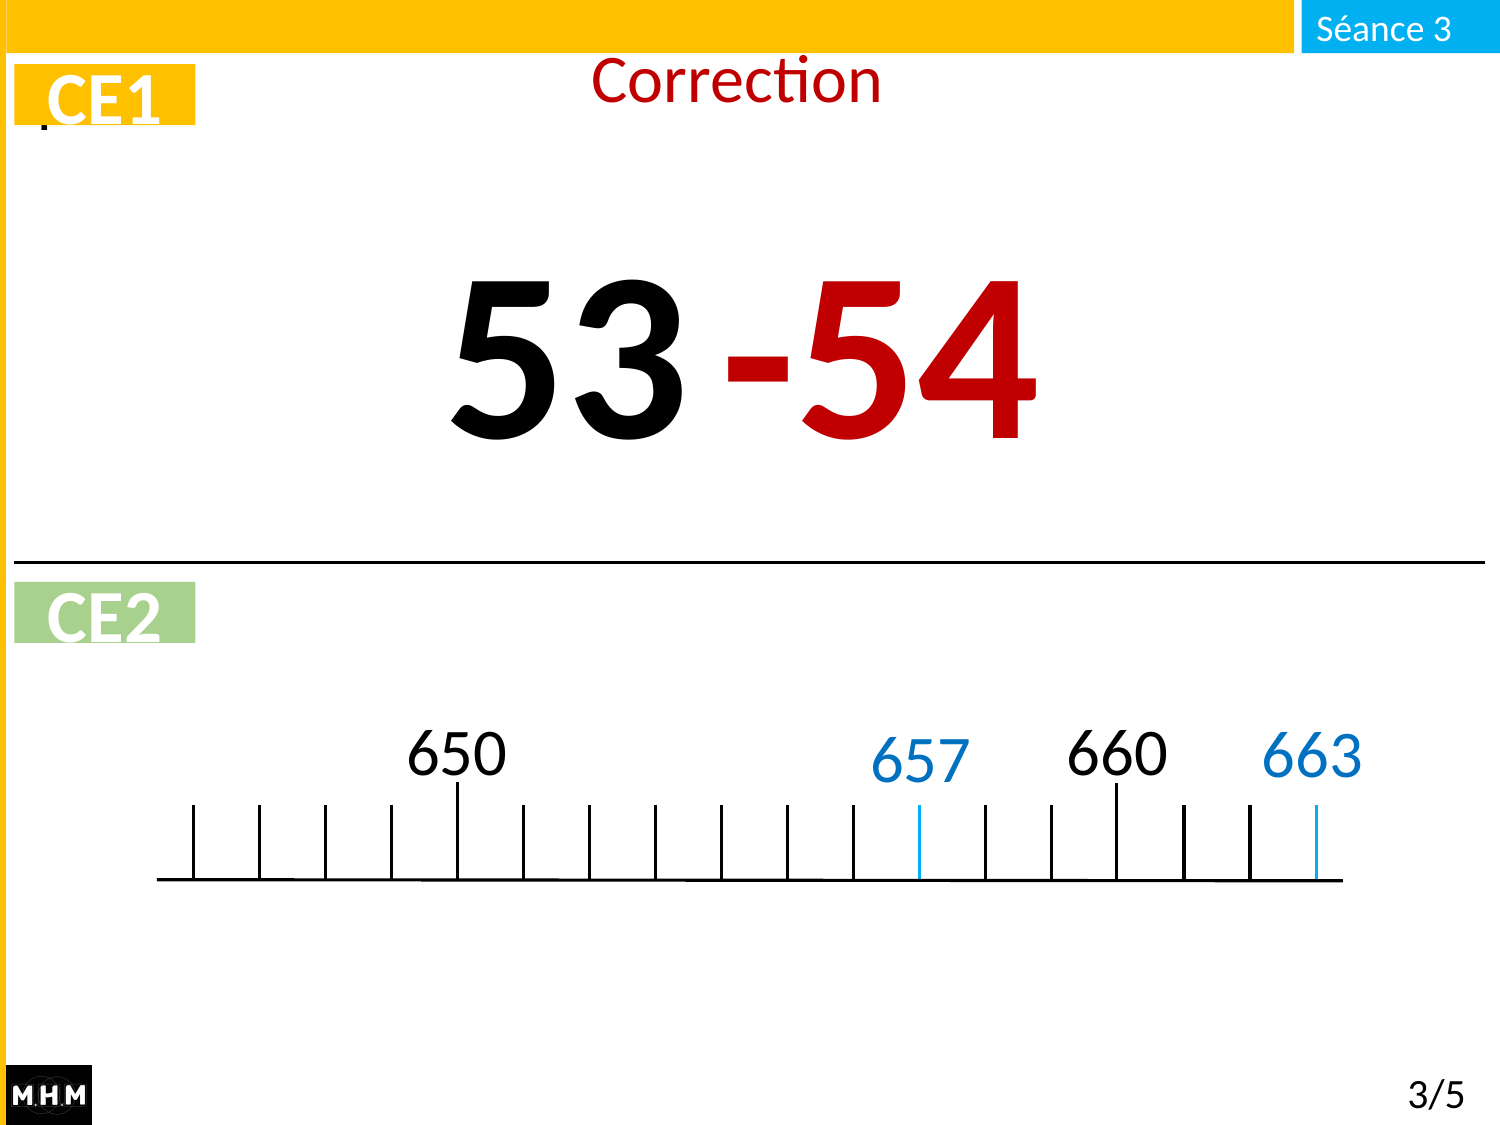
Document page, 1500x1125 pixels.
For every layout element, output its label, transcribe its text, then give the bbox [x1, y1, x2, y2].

text_box 53 [415, 189, 688, 495]
picture [6, 1065, 92, 1125]
list 3/5 [1373, 1064, 1500, 1125]
title Correction [576, 36, 1500, 126]
text_box CE1 [13, 63, 196, 126]
text_box -54 [688, 189, 1074, 495]
text_box CE2 [13, 581, 196, 644]
text_box 663 [1343, 703, 1390, 799]
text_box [156, 701, 1343, 881]
